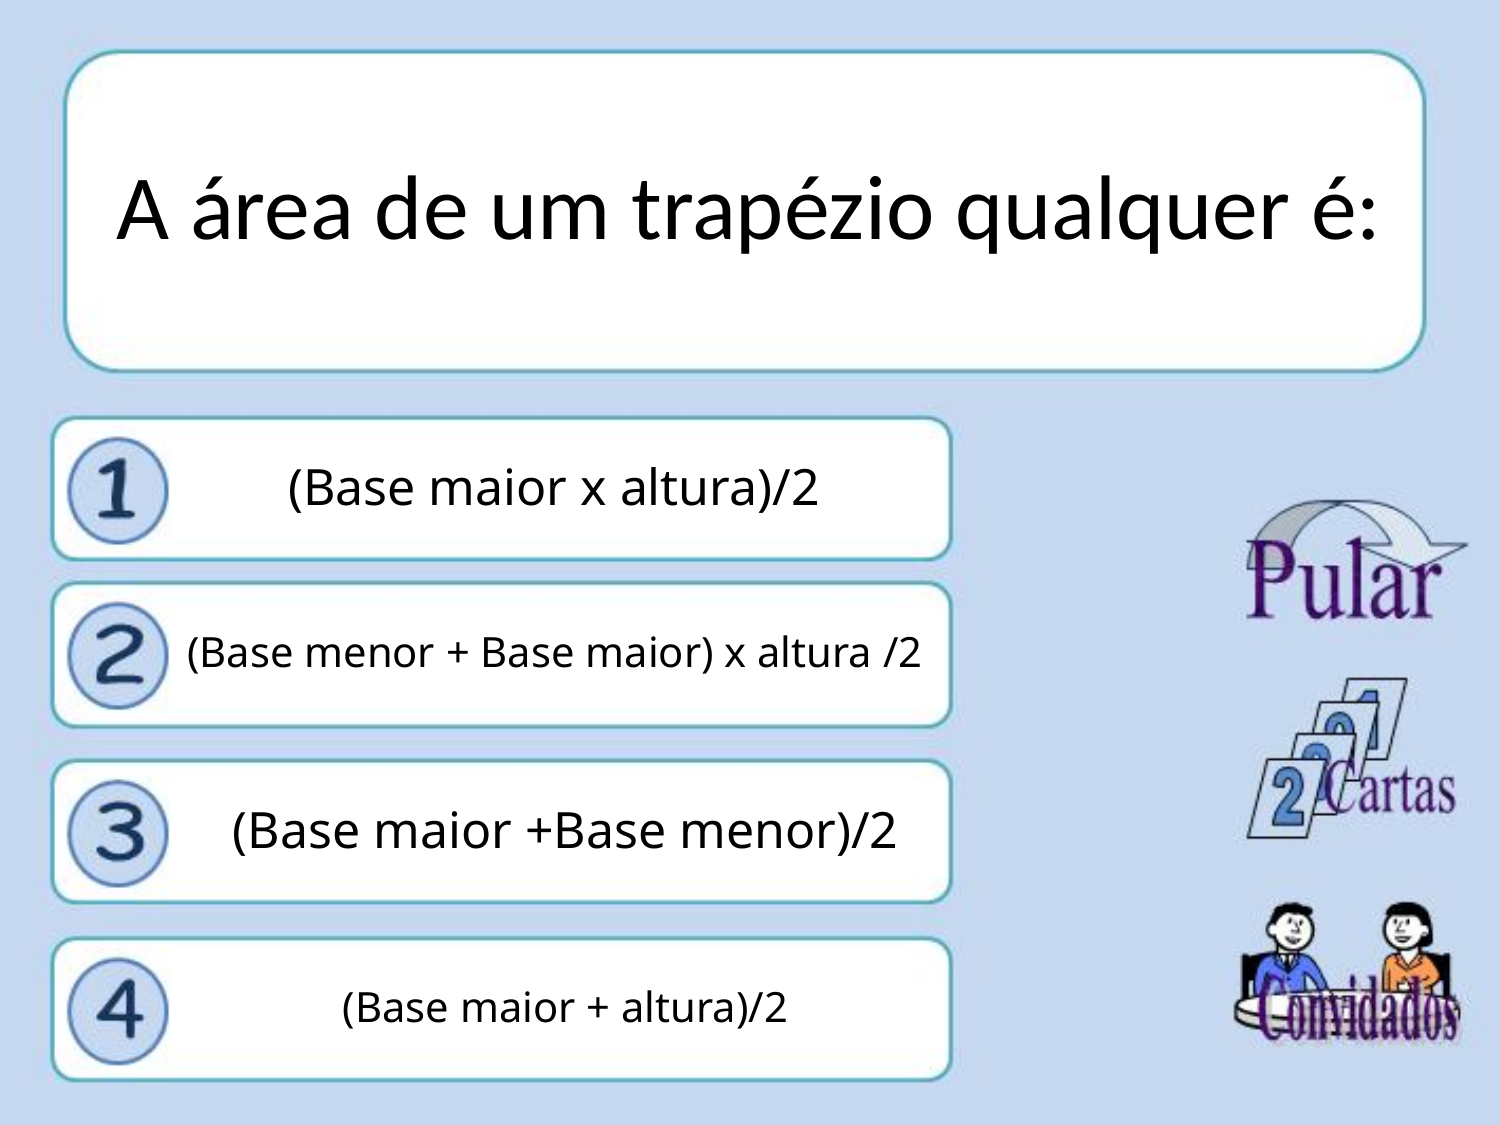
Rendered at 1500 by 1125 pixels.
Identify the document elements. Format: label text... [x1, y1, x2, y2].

text_box (Base menor + Base maior) x altura /2 [171, 586, 939, 716]
text_box (Base maior +Base menor)/2 [194, 763, 937, 894]
text_box (Base maior x altura)/2 [183, 420, 925, 551]
picture [0, 0, 1500, 1125]
text_box (Base maior + altura)/2 [194, 940, 937, 1071]
title A área de um trapézio qualquer é: [74, 44, 1426, 362]
text_box . . [1222, 479, 1471, 630]
